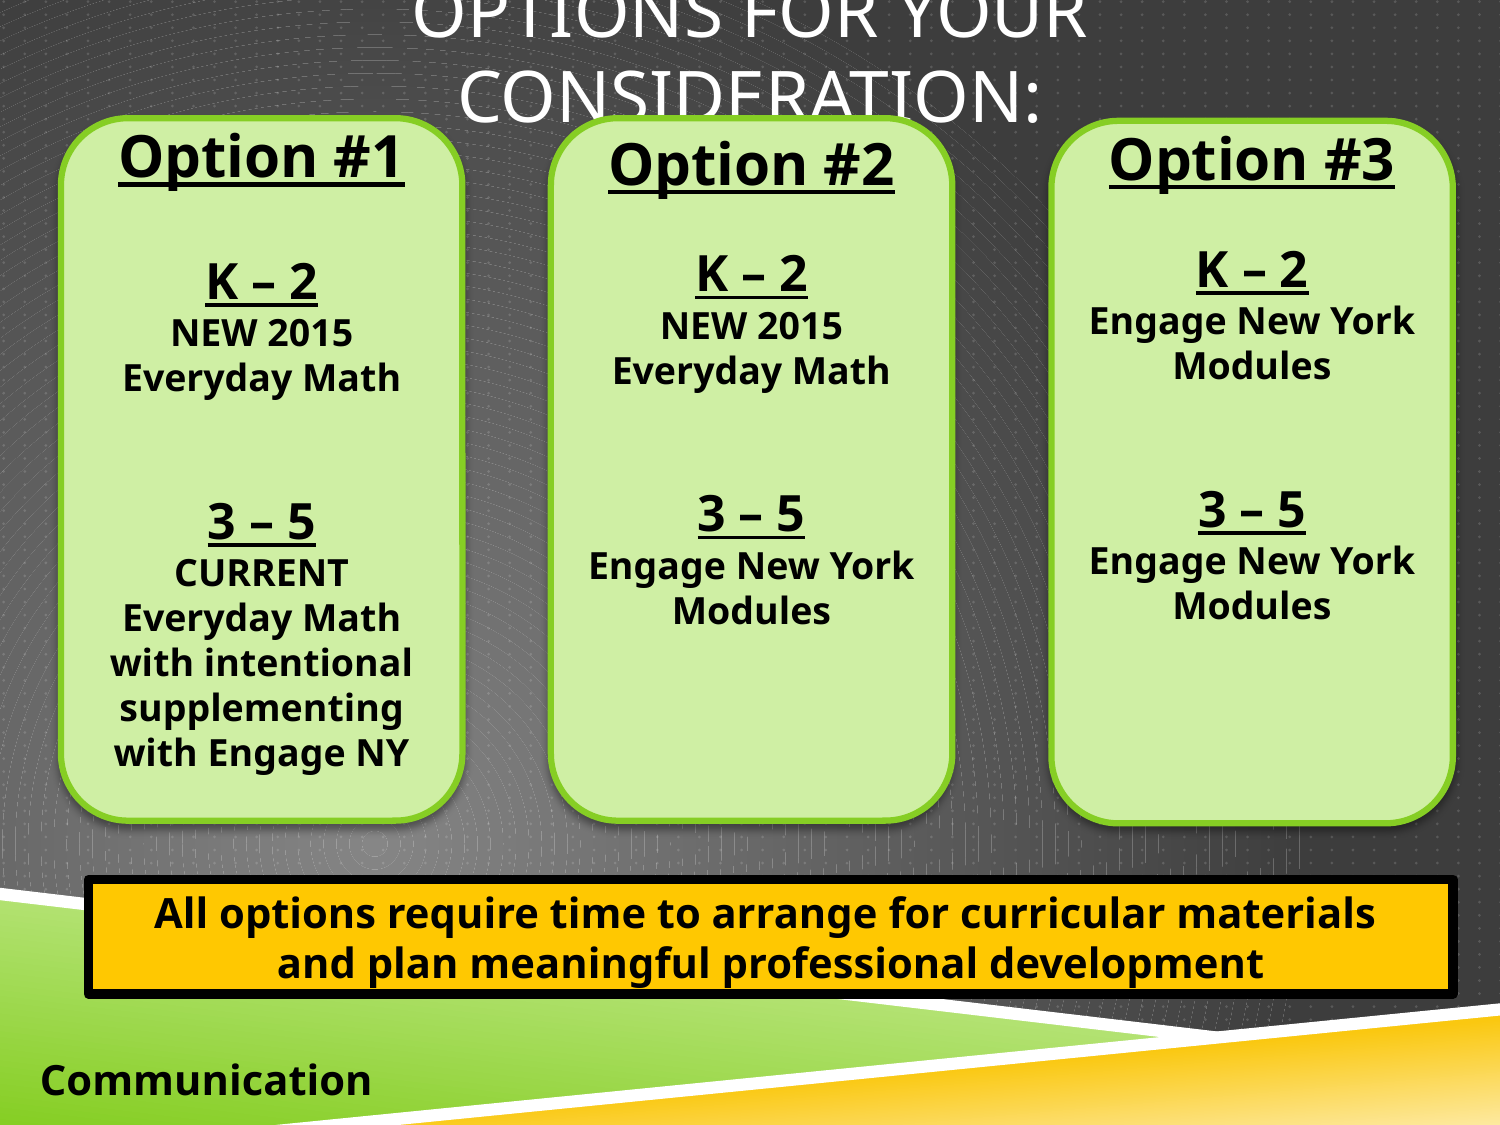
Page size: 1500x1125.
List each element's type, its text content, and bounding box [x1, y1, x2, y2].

text_box Communication [25, 1046, 503, 1111]
text_box Option #2 K – 2 NEW 2015 Everyday Math 3 – 5 Engage New York Modules [550, 117, 954, 822]
text_box Option #3 K – 2 Engage New York Modules 3 – 5 Engage New York Modules [1050, 120, 1454, 825]
text_box All options require time to arrange for curricular materials and plan meaningful professional development [88, 879, 1453, 995]
text_box Option #1 K – 2 NEW 2015 Everyday Math 3 – 5 CURRENT Everyday Math with intentional supplementing with Engage NY [60, 117, 464, 822]
title OptioNs for Your Consideration: [112, 0, 1388, 146]
